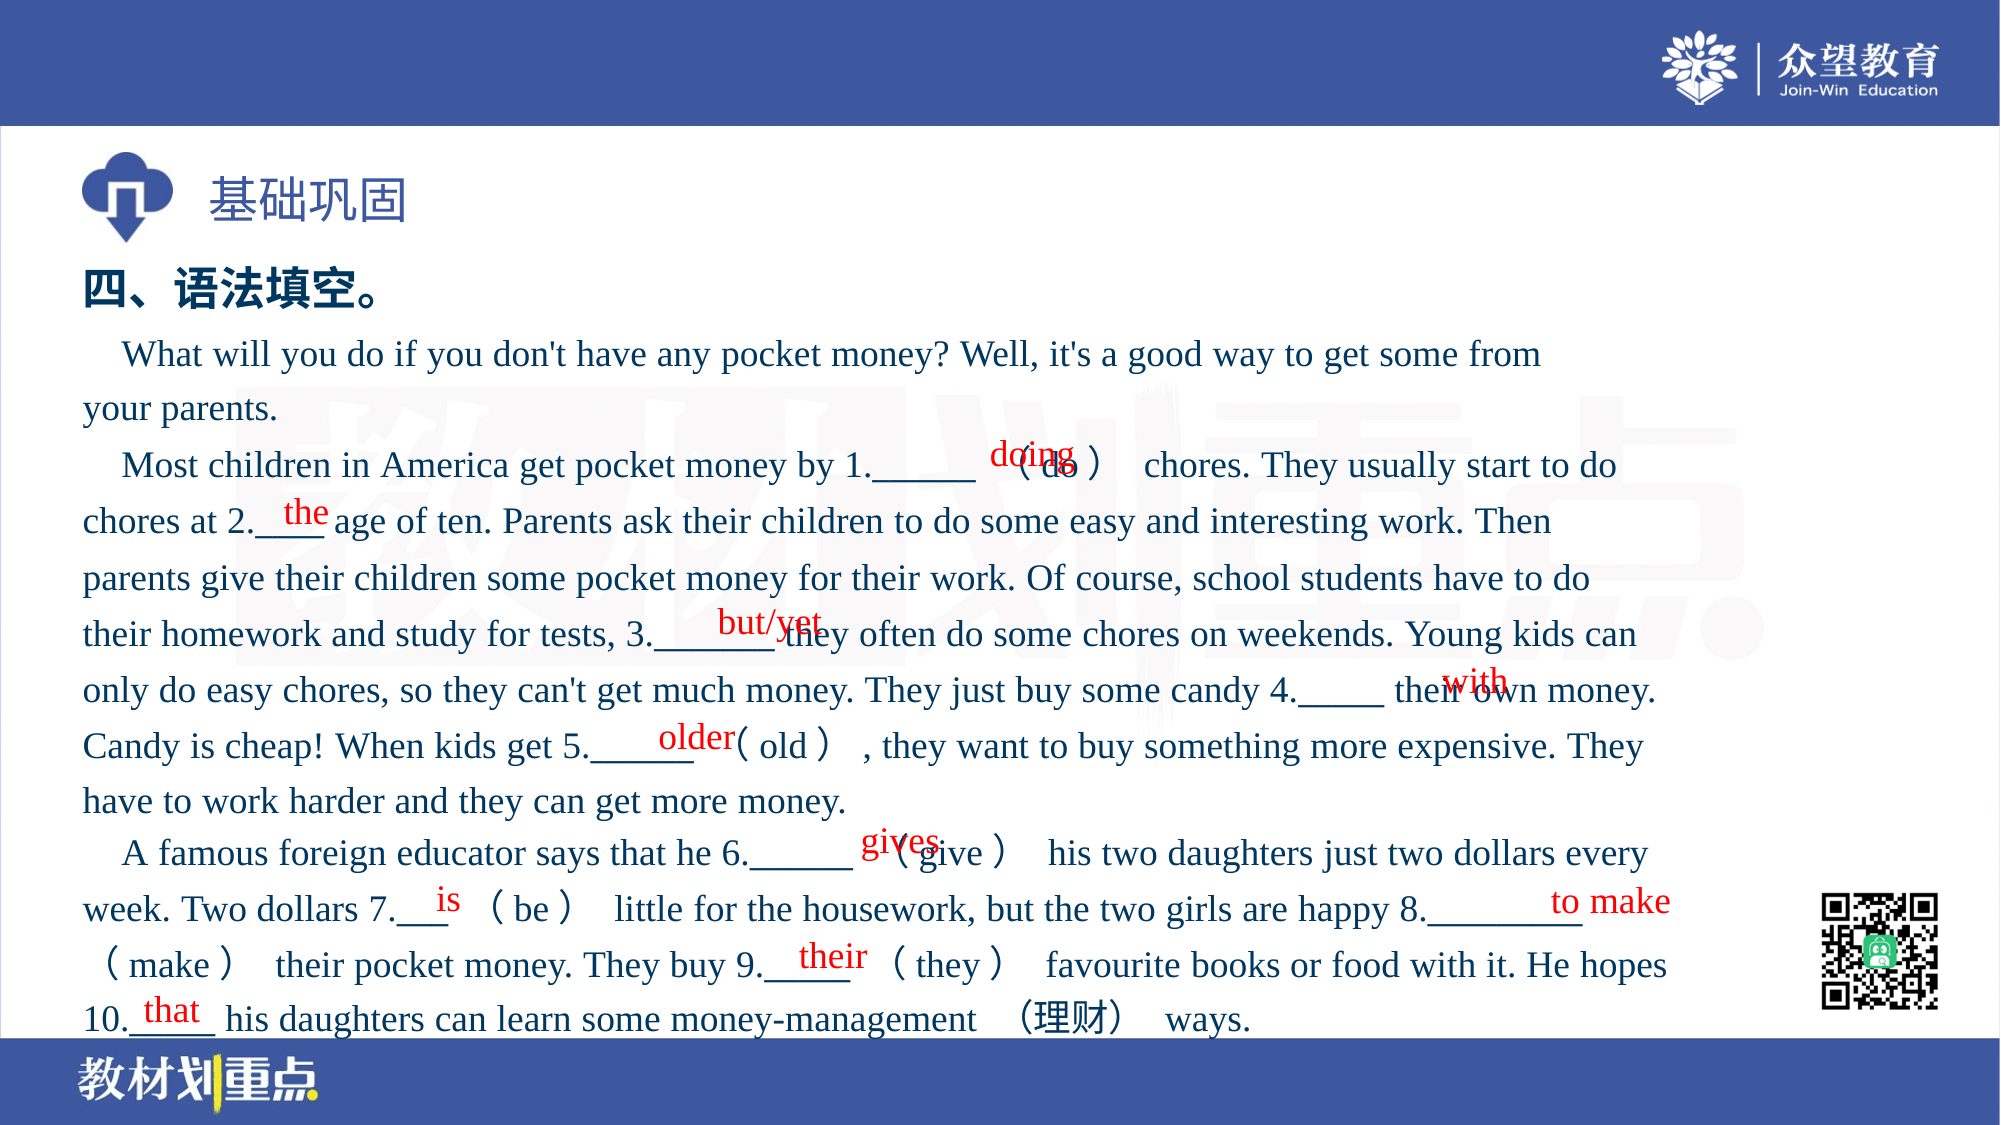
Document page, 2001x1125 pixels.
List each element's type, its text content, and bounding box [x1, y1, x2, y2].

text_box What will you do if you don't have any pocket money? Well, it's a good way to get some from your parents. [82, 317, 1817, 424]
text_box that [130, 978, 214, 1027]
text_box to make [1532, 867, 1690, 918]
text_box A famous foreign educator says that he 6.______ （give） his two daughters just two dollars every week. Two dollars 7.___ （be） little for the housework, but the two girls are happy 8._________ （make） their pocket money. They buy 9._____ （they） favourite books or food with it. He hopes 10._____ his daughters can learn some money-management （理财） ways. [82, 816, 1817, 1035]
text_box but/yet [704, 590, 836, 639]
text_box Most children in America get pocket money by 1.______ （do） chores. They usually start to do chores at 2.____ age of ten. Parents ask their children to do some easy and interesting work. Then parents give their children some pocket money for their work. Of course, school students have to do their homework and study for tests, 3._______ they often do some chores on weekends. Young kids can only do easy chores, so they can't get much money. They just buy some candy 4._____ their own money. Candy is cheap! When kids get 5.______ （old）, they want to buy something more expensive. They have to work harder and they can get more money. [82, 428, 1817, 816]
text_box their [785, 923, 882, 973]
text_box with [1428, 648, 1523, 698]
text_box older [644, 704, 750, 754]
text_box is [422, 867, 475, 917]
text_box 四、语法填空。 [82, 247, 1817, 310]
text_box doing [976, 421, 1089, 471]
text_box gives [846, 808, 954, 858]
picture [0, 0, 2000, 1125]
text_box the [269, 479, 343, 529]
